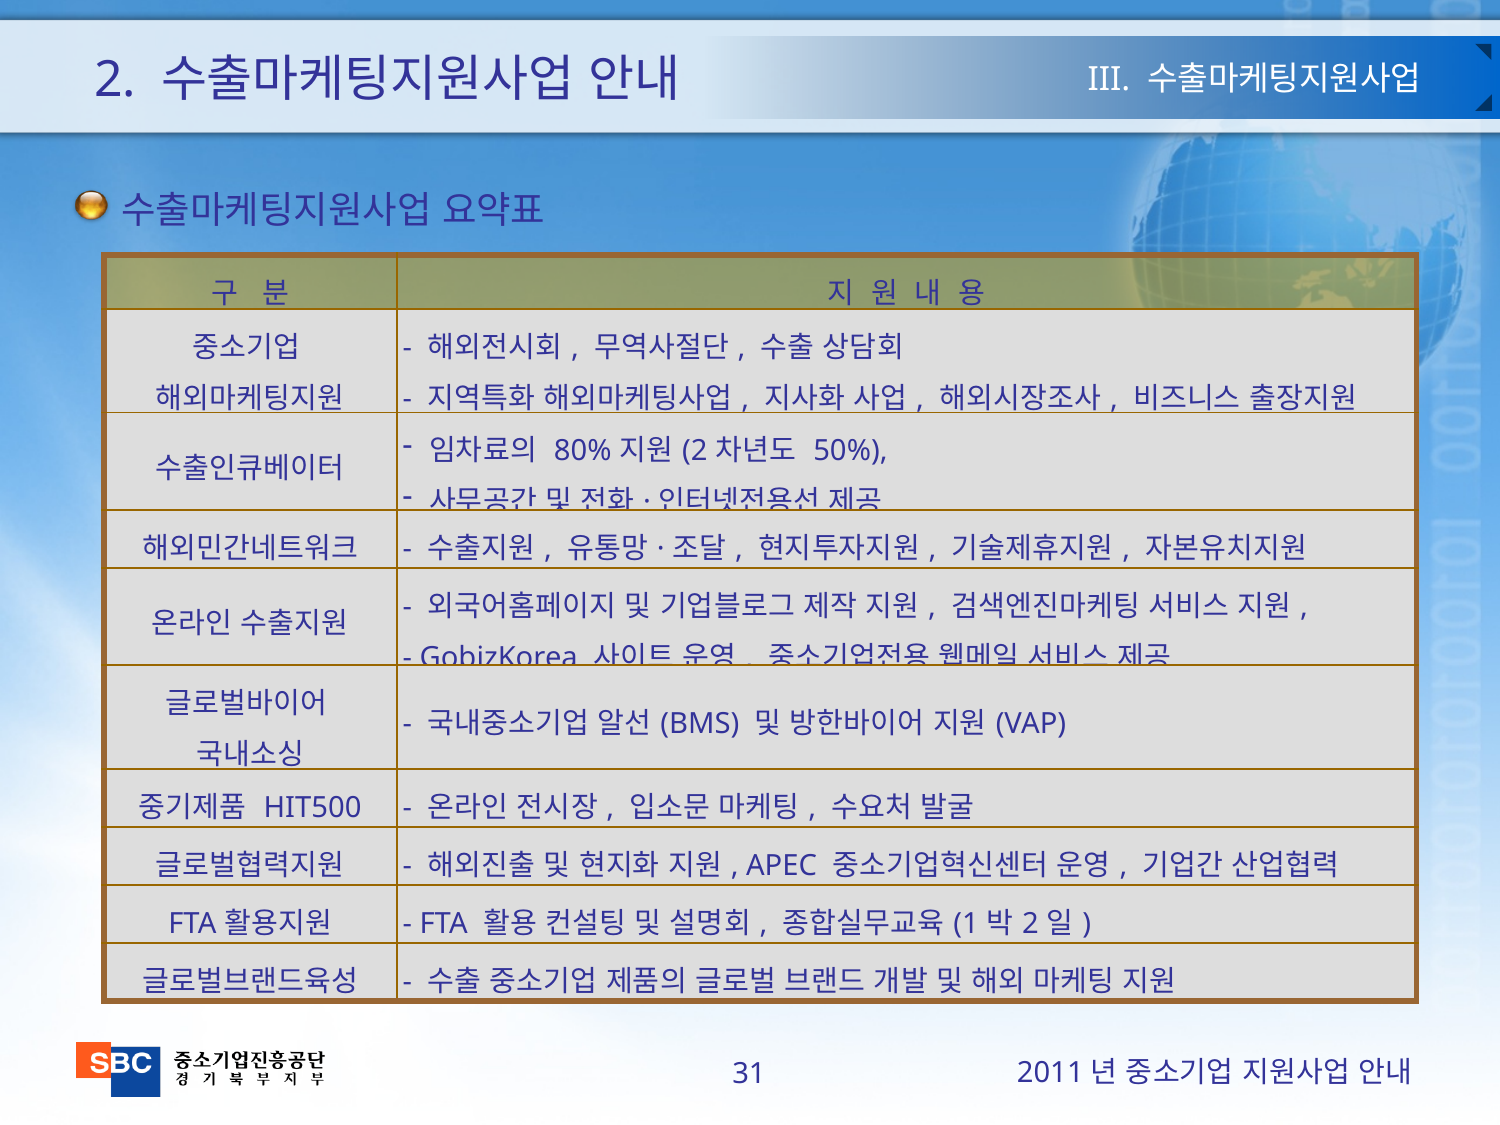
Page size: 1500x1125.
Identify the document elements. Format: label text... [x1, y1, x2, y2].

table_cell 해외민간네트워크 [107, 511, 396, 567]
table_cell - 외국어홈페이지 및 기업블로그 제작 지원, 검색엔진마케팅 서비스 지원, - GobizKorea 사이트 운영, 중소기업전용 웹메일 서비스 제공 [398, 569, 1414, 664]
table_cell 글로벌바이어 국내소싱 [107, 666, 396, 768]
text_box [71, 172, 716, 233]
table_cell - 온라인 전시장, 입소문 마케팅, 수요처 발굴 [398, 770, 1414, 826]
table_cell 온라인 수출지원 [107, 569, 396, 664]
table_cell - 수출지원, 유통망·조달, 현지투자지원, 기술제휴지원, 자본유치지원 [398, 511, 1414, 567]
table_cell 수출인큐베이터 [107, 413, 396, 509]
text_box 2. 수출마케팅지원사업 안내 [79, 38, 711, 114]
table_cell 중기제품 HIT500 [107, 770, 396, 826]
table_header 구 분 [107, 258, 396, 308]
table_cell - 수출 중소기업 제품의 글로벌 브랜드 개발 및 해외 마케팅 지원 [398, 944, 1414, 998]
table_header 지 원 내 용 [398, 258, 1414, 308]
table_cell FTA활용지원 [107, 886, 396, 942]
picture [0, 0, 1500, 1125]
table_cell - 국내중소기업 알선(BMS) 및 방한바이어 지원(VAP) [398, 666, 1414, 768]
text_box III. 수출마케팅지원사업 [1072, 49, 1437, 105]
table_cell - 해외전시회, 무역사절단, 수출 상담회 - 지역특화 해외마케팅사업, 지사화 사업, 해외시장조사, 비즈니스 출장지원 [398, 310, 1414, 412]
table_cell 중소기업 해외마케팅지원 [107, 310, 396, 412]
table_cell 글로벌브랜드육성 [107, 944, 396, 998]
table_cell - FTA 활용 컨설팅 및 설명회, 종합실무교육(1박2일) [398, 886, 1414, 942]
table_cell 임차료의 80%지원(2차년도 50%), 사무공간 및 전화·인터넷전용선 제공 [398, 413, 1414, 509]
table_cell 글로벌협력지원 [107, 828, 396, 884]
table_cell - 해외진출 및 현지화 지원, APEC 중소기업혁신센터 운영, 기업간 산업협력 [398, 828, 1414, 884]
